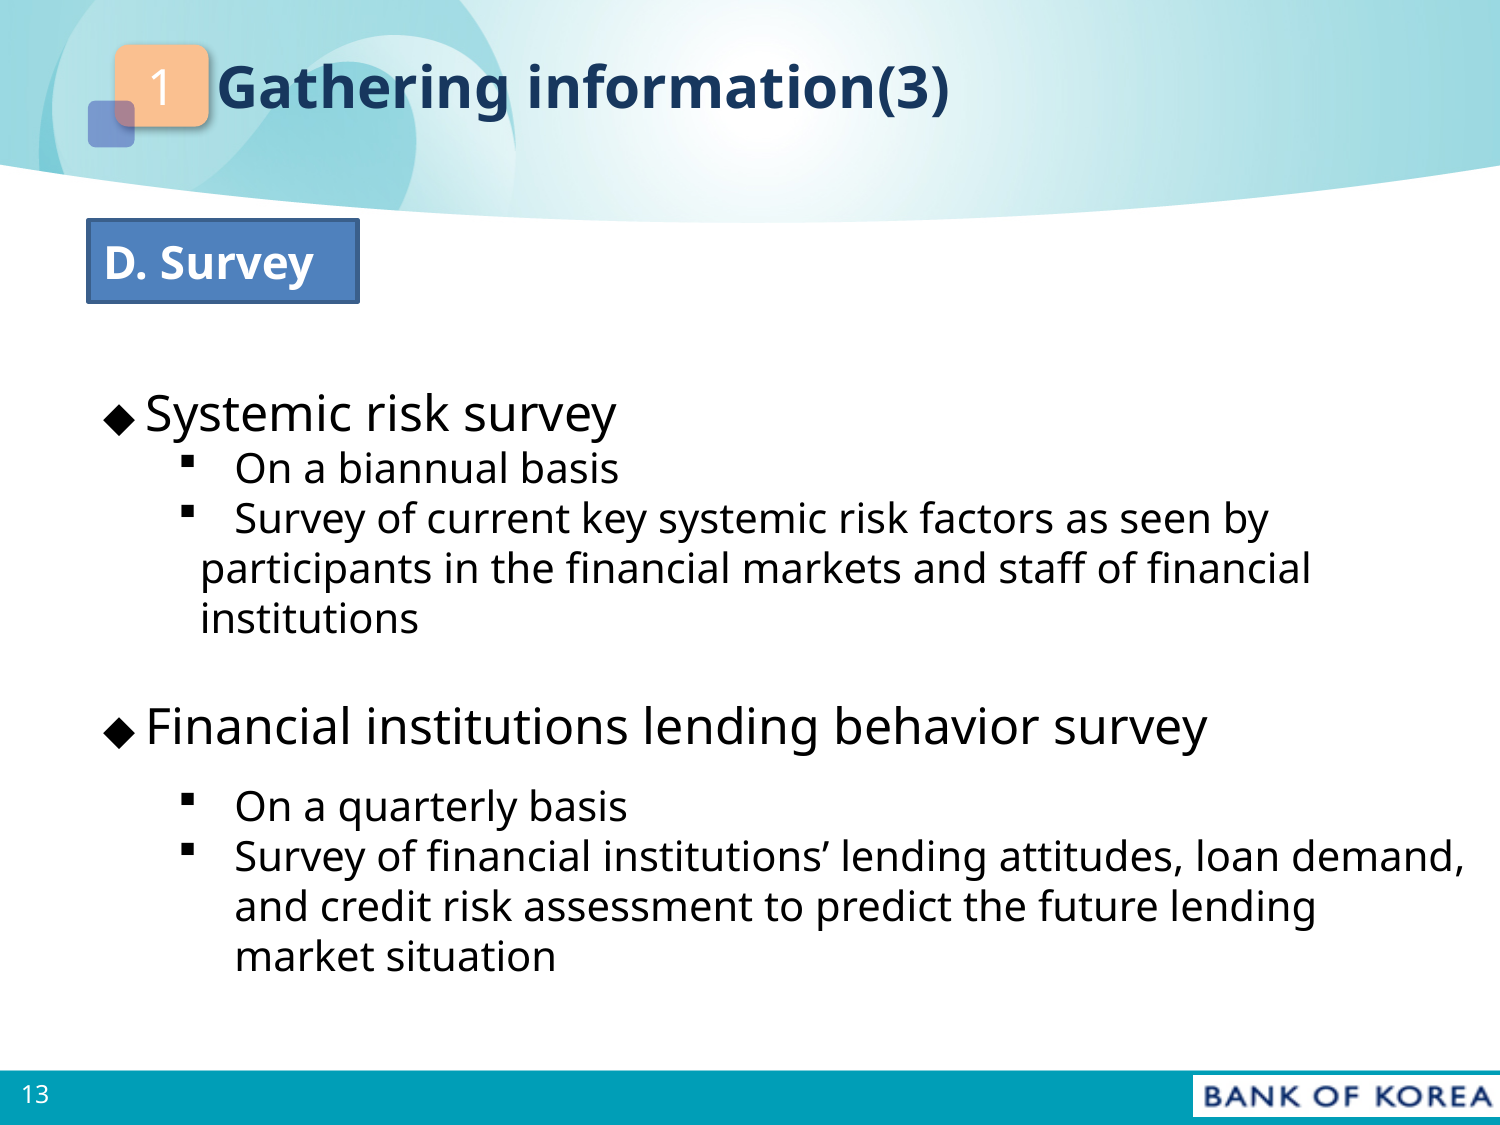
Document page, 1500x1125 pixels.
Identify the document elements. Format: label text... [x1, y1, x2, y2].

text_box ◆ Systemic risk survey On a biannual basis Survey of current key systemic risk factors as seen by participants in the financial markets and staff of financial institutions ◆ Financial institutions lending behavior survey On a quarterly basis Survey of financial institutions’ lending attitudes, loan demand, and credit risk assessment to predict the future lending market situation [88, 314, 1483, 987]
picture [0, 0, 1500, 1125]
text_box D. Survey [86, 218, 360, 304]
slide_number 12 [5, 1065, 356, 1125]
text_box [87, 42, 1430, 148]
